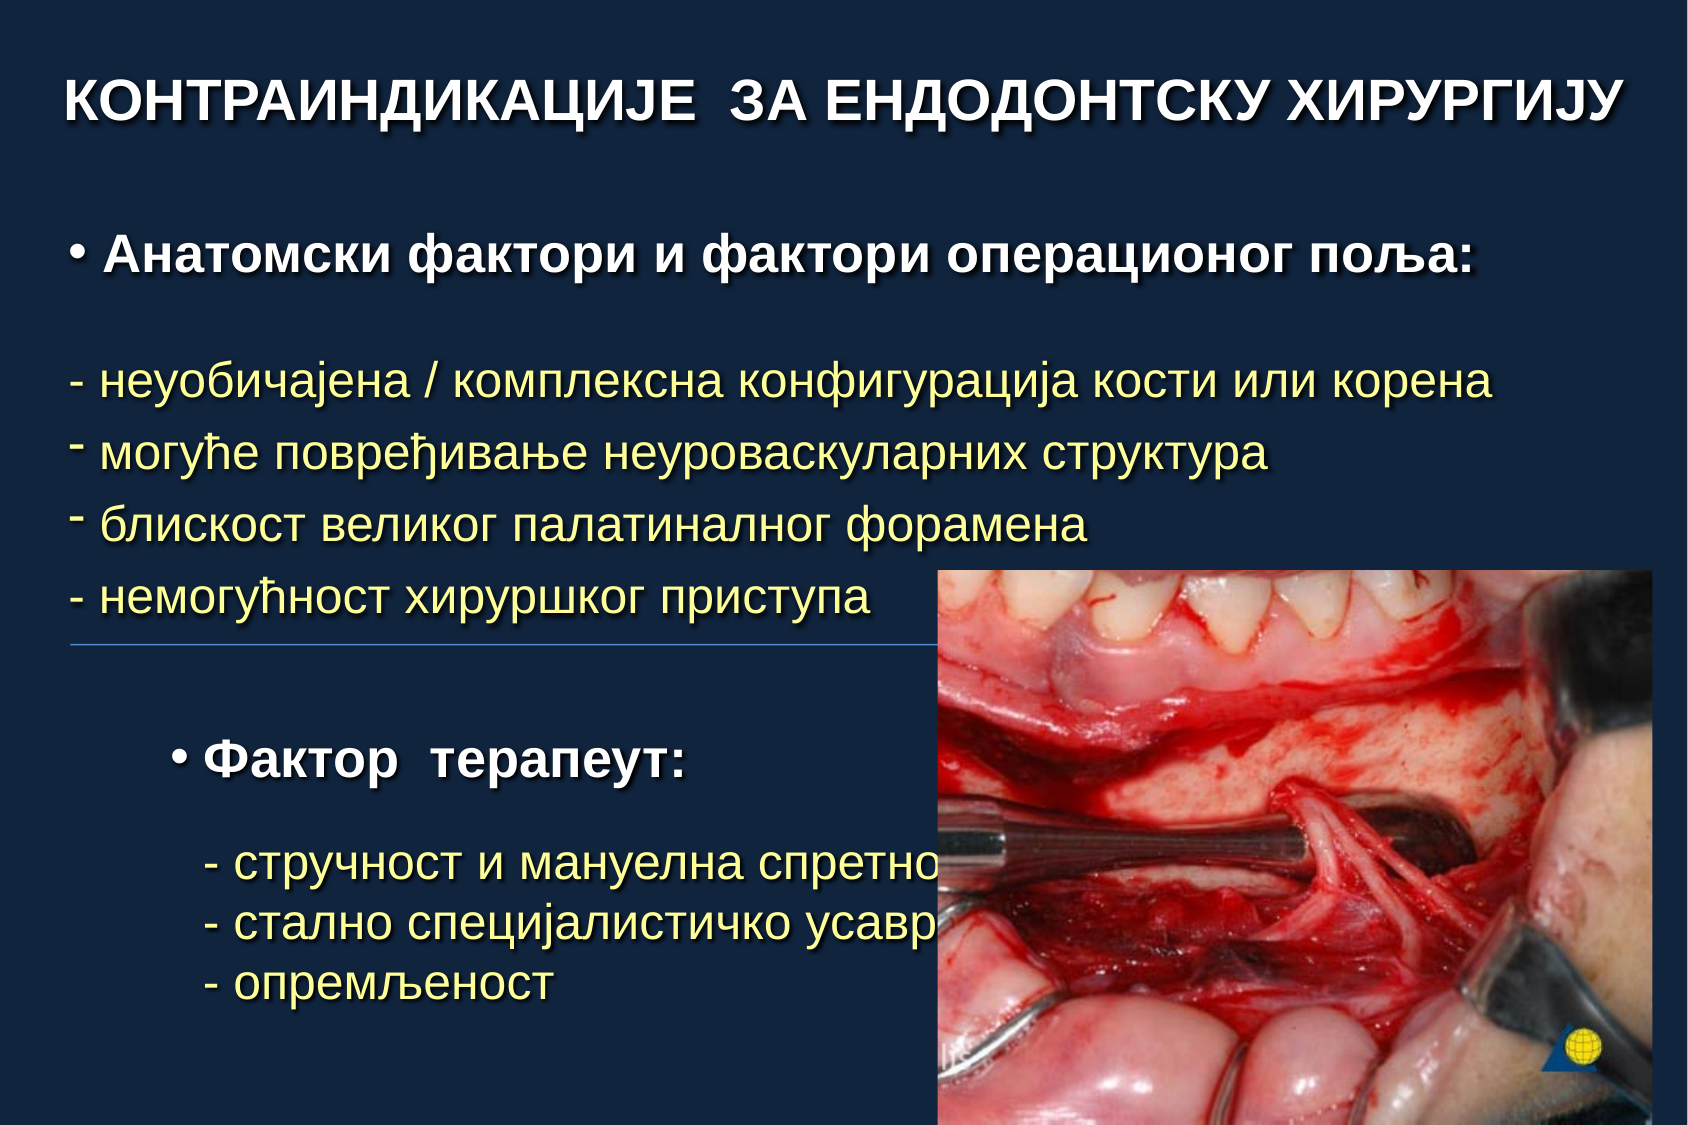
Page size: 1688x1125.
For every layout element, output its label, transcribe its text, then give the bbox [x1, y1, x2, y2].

text_box - неуобичајена / комплексна конфигурација кости или корена могуће повређивање неуроваскуларних структура блискост великог палатиналног форамена - немогућност хируршког приступа [53, 328, 1537, 631]
text_box КОНТРАИНДИКАЦИЈЕ ЗА ЕНДОДОНТСКУ ХИРУРГИЈУ [0, 54, 1688, 140]
text_box Фактор терапеут: [155, 716, 718, 796]
picture [937, 570, 1653, 1125]
text_box Анатомски фактори и фактори операционог поља: [53, 210, 1507, 291]
text_box - стручност и мануелна спретност - стално специјалистичко усавршавање и искуство - опремљеност [146, 822, 932, 1018]
